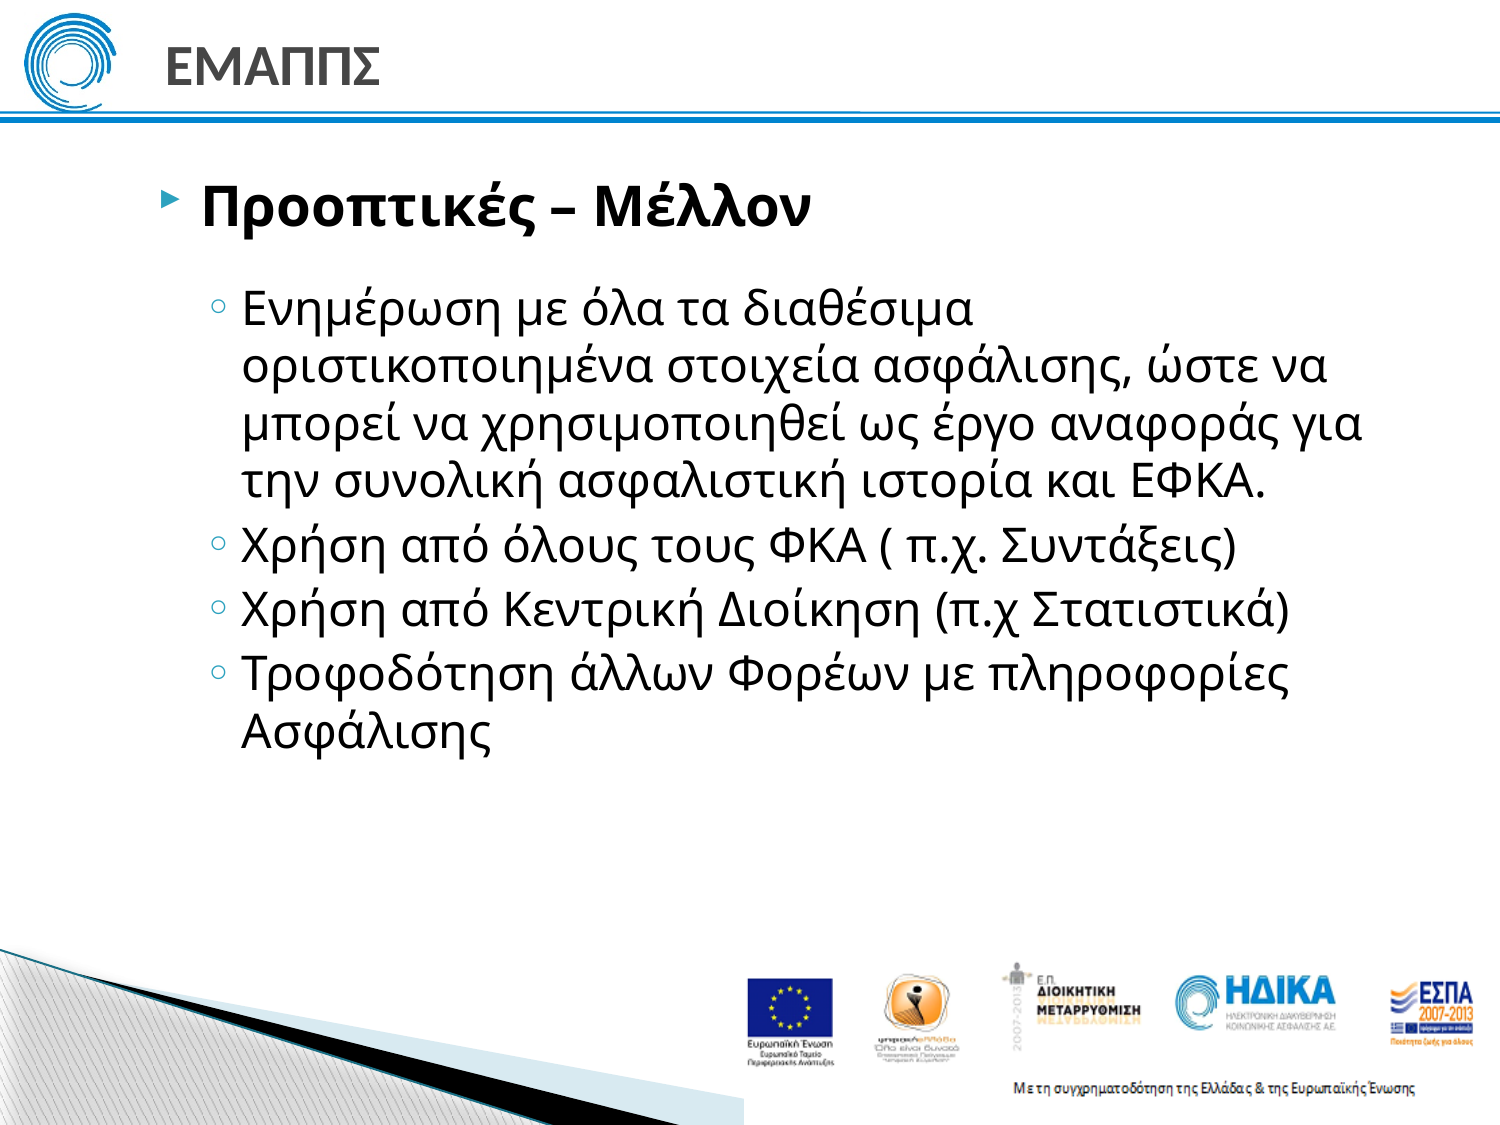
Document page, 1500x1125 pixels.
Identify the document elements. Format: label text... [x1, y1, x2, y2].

list Προοπτικές – Μέλλον Ενημέρωση με όλα τα διαθέσιμα οριστικοποιημένα στοιχεία ασφάλισης, ώστε να μπορεί να χρησιμοποιηθεί ως έργο αναφοράς για την συνολική ασφαλιστική ιστορία και ΕΦΚΑ. Χρήση από όλους τους ΦΚΑ ( π.χ. Συντάξεις) Χρήση από Κεντρική Διοίκηση (π.χ Στατιστικά) Τροφοδότηση άλλων Φορέων με πληροφορίες Ασφάλισης [124, 163, 1401, 888]
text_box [0, 112, 1500, 121]
picture [744, 960, 1500, 1125]
picture [24, 12, 125, 111]
title ΕΜΑΠΠΣ [150, 0, 1500, 112]
